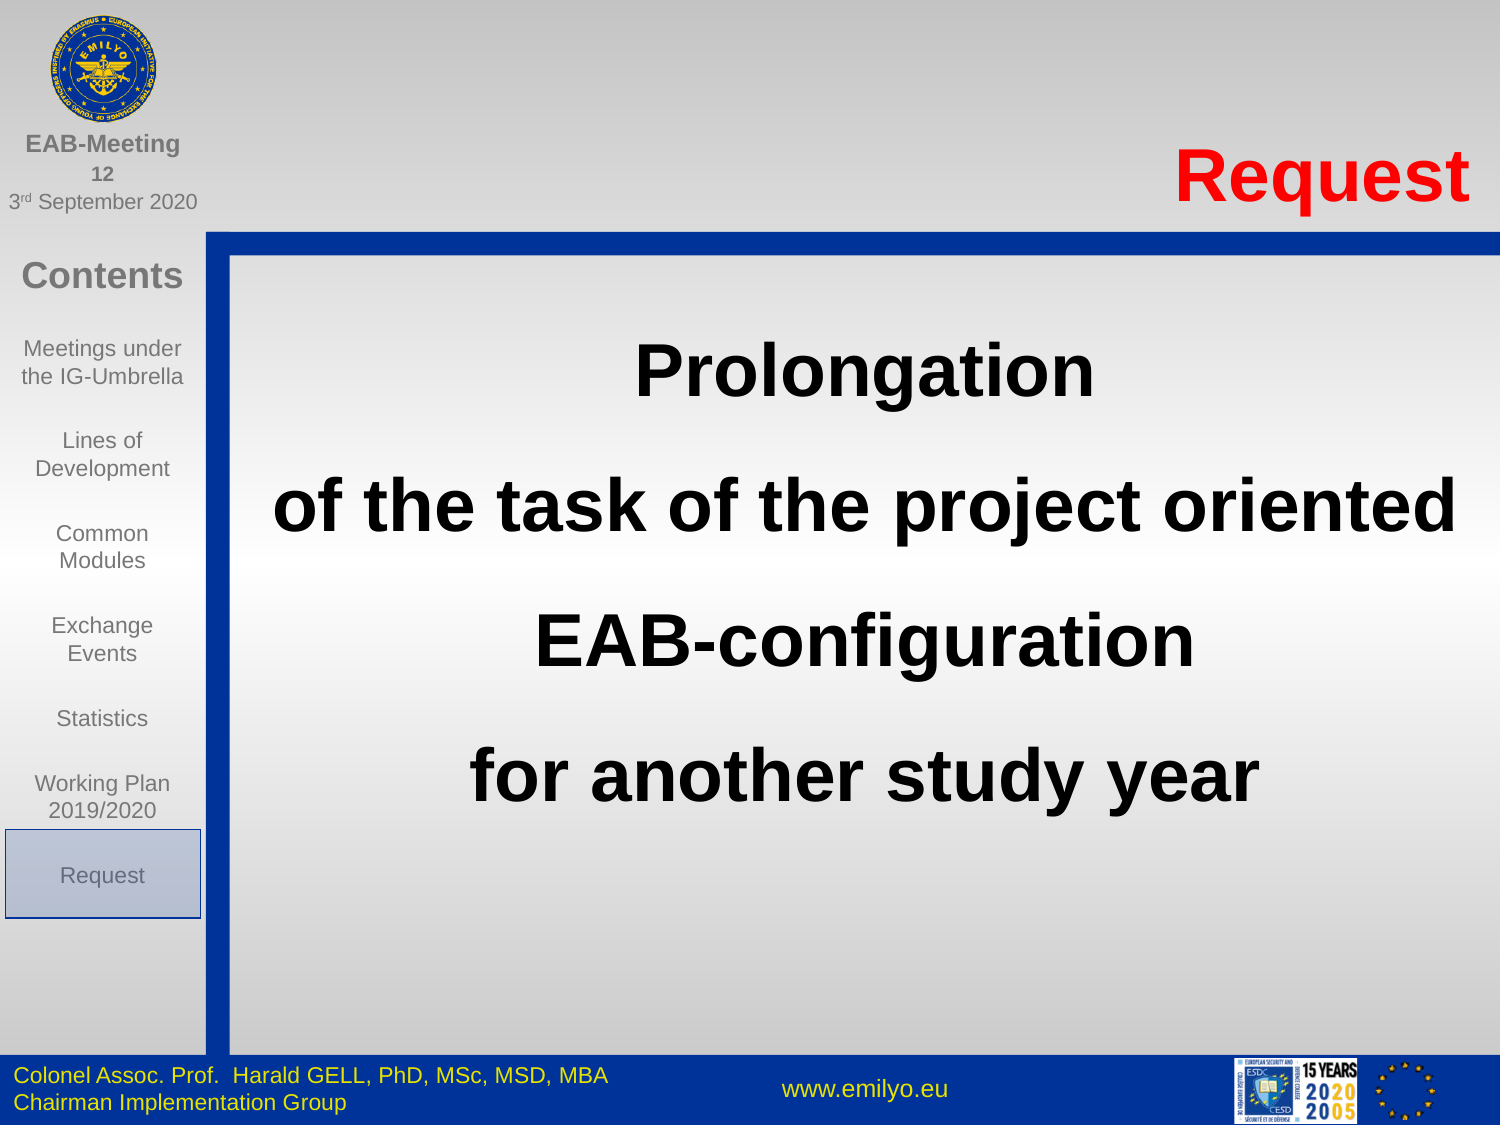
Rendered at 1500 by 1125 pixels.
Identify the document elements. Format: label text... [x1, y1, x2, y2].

text_box [5, 829, 201, 918]
title Request [207, 28, 1471, 217]
picture [50, 14, 157, 123]
list Prolongation of the task of the project oriented EAB-configuration for another study year [266, 270, 1466, 1039]
picture [1234, 1058, 1358, 1124]
picture [1374, 1060, 1435, 1120]
